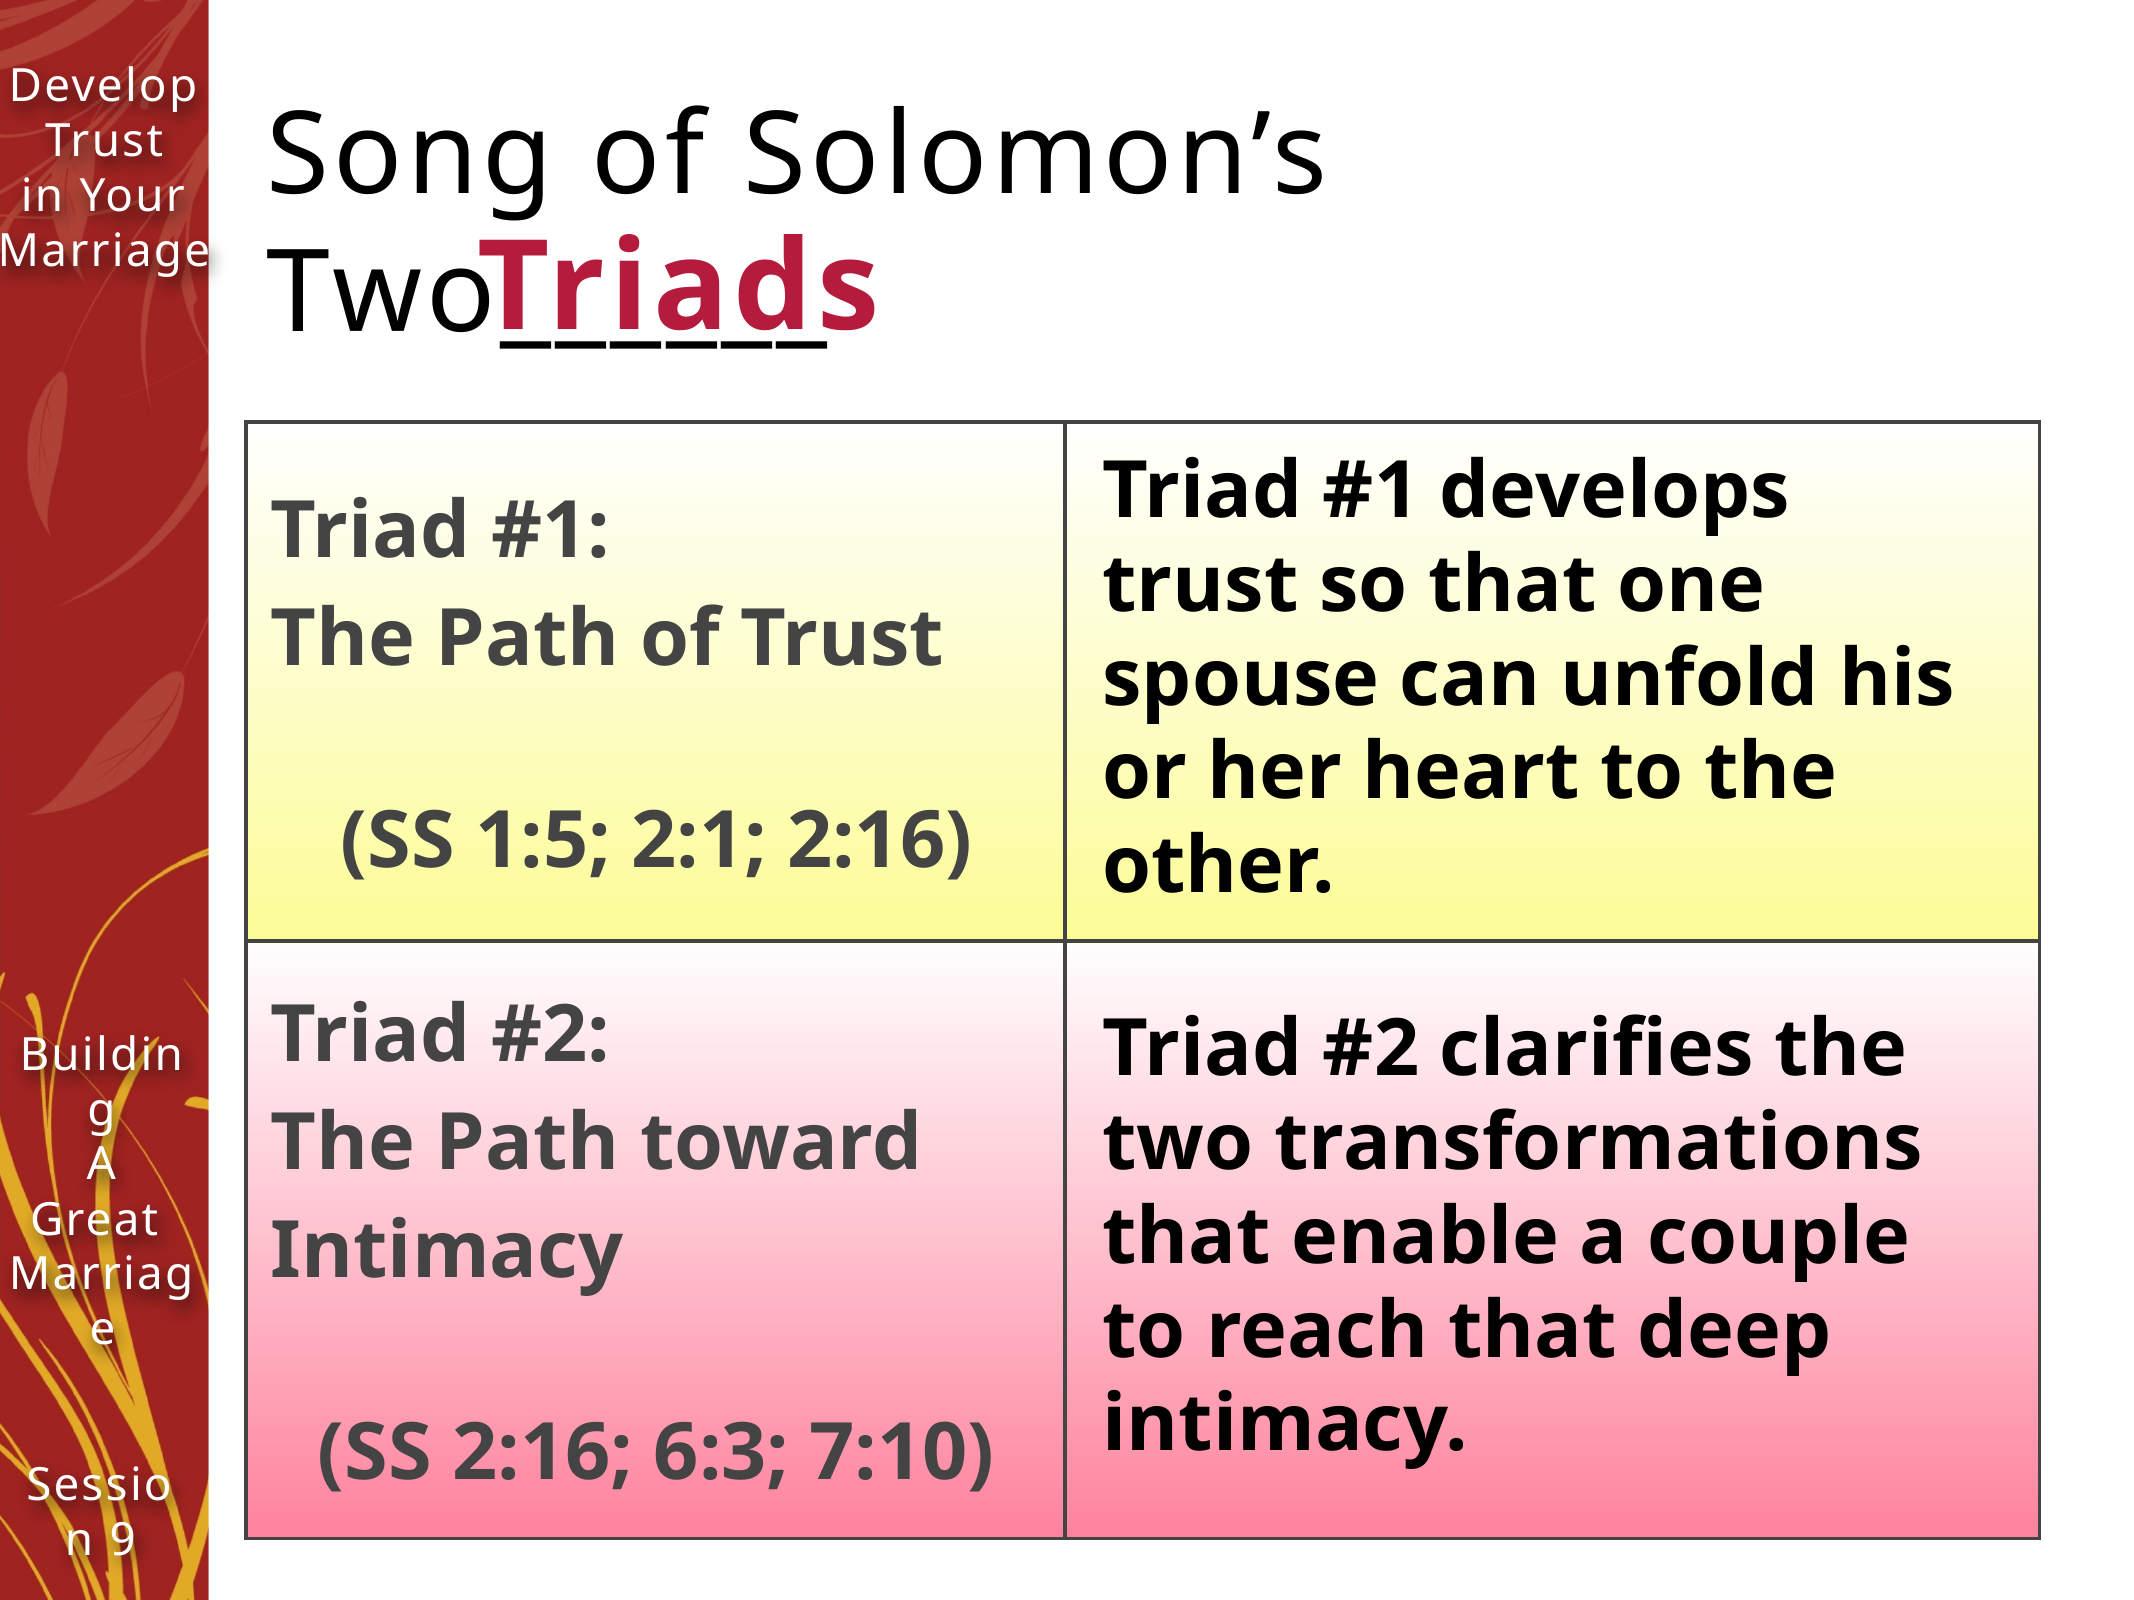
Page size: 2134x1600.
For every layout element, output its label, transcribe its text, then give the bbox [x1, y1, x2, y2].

table_cell Triad #2 clarifies the two transformations that enable a couple to reach that deep intimacy. [1067, 943, 2038, 1537]
table_header Triad #1 develops trust so that one spouse can unfold his or her heart to the other. [1067, 424, 2038, 939]
text_box Triads [469, 195, 889, 363]
title Song of Solomon’s Two______ [265, 46, 1540, 387]
picture [191, 244, 203, 251]
table_cell Triad #2: The Path toward Intimacy (SS 2:16; 6:3; 7:10) [248, 943, 1063, 1537]
picture [0, 0, 208, 1600]
table_header Triad #1: The Path of Trust (SS 1:5; 2:1; 2:16) [248, 424, 1063, 939]
